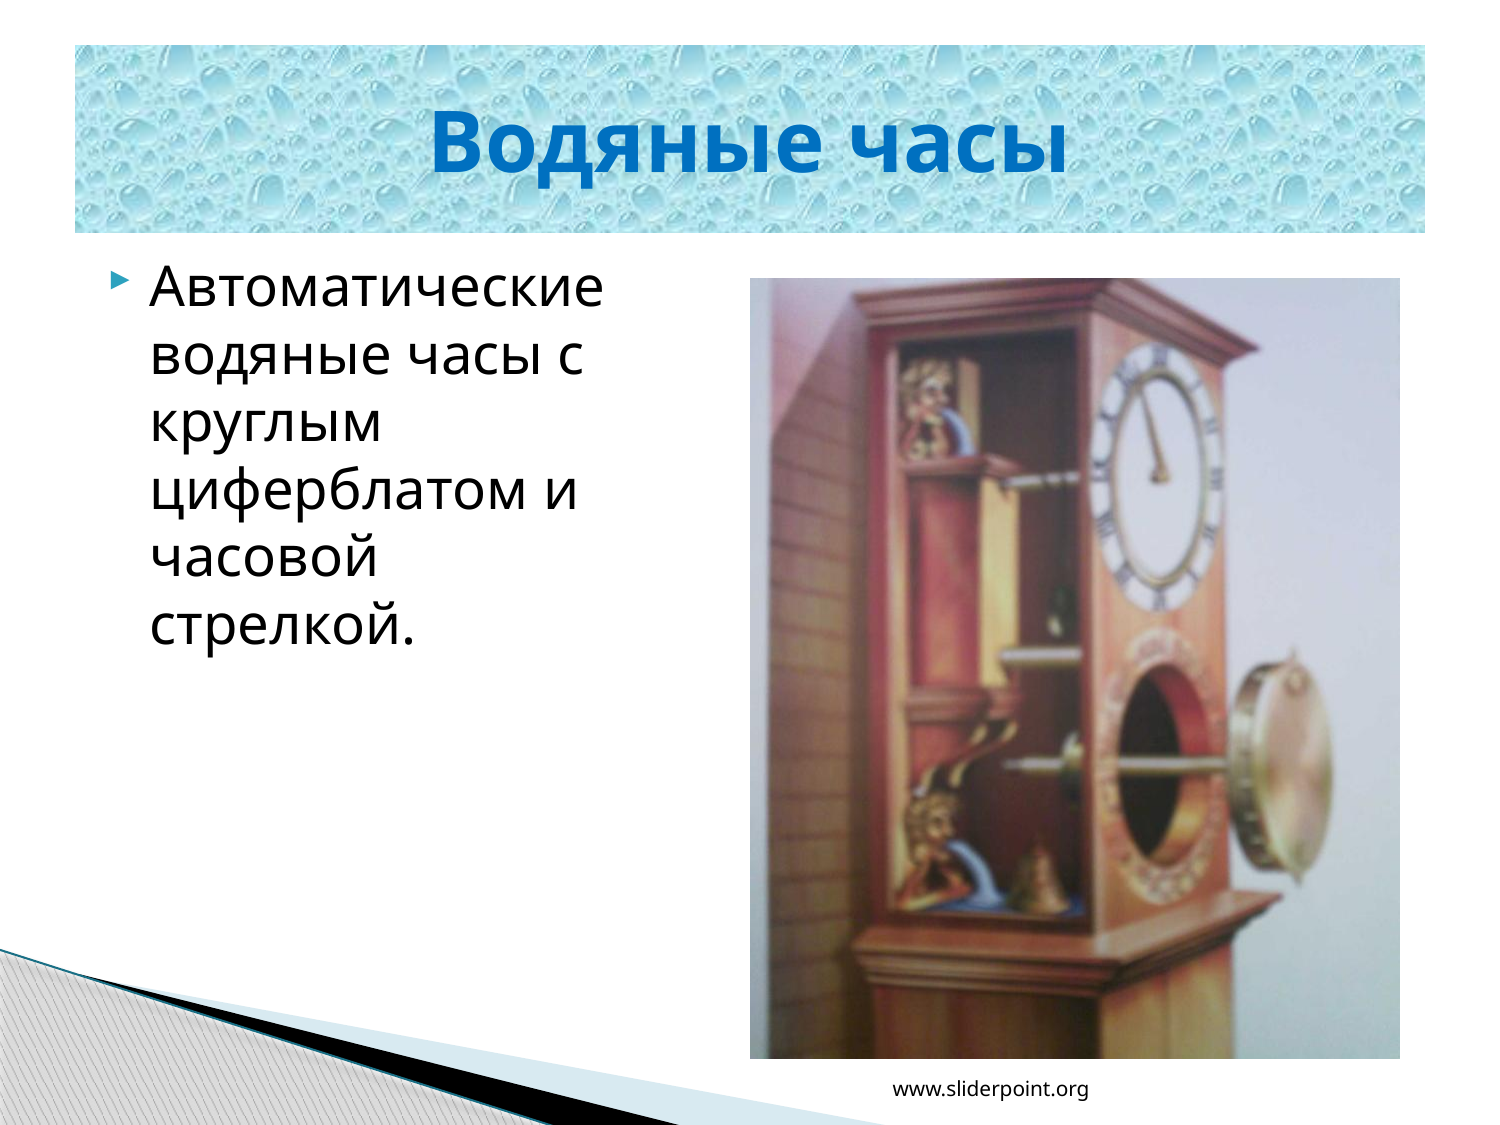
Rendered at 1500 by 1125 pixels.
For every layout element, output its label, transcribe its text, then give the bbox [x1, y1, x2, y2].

footer www.sliderpoint.org [718, 1051, 1105, 1112]
list Автоматические водяные часы с круглым циферблатом и часовой стрелкой. [75, 243, 632, 986]
title Водяные часы [75, 45, 1425, 233]
picture [749, 278, 1400, 1059]
